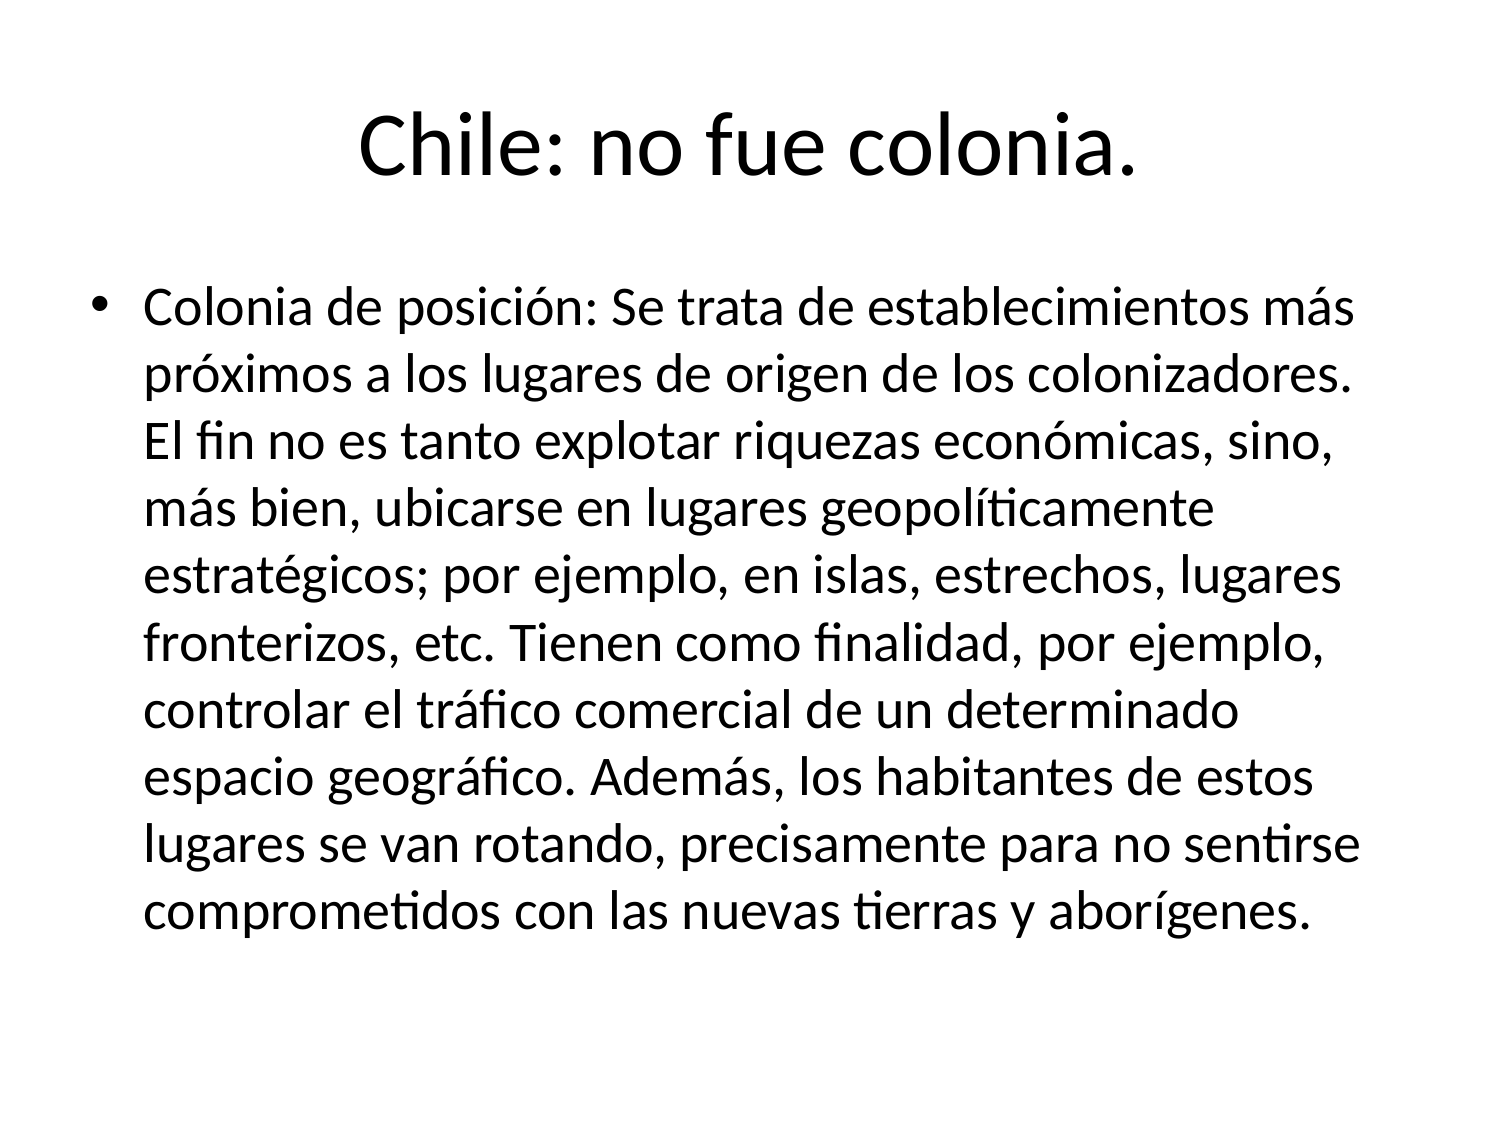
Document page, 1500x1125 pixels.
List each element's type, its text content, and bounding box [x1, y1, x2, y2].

title Chile: no fue colonia. [75, 45, 1425, 233]
list Colonia de posición: Se trata de establecimientos más próximos a los lugares de origen de los colonizadores. El fin no es tanto explotar riquezas económicas, sino, más bien, ubicarse en lugares geopolíticamente estratégicos; por ejemplo, en islas, estrechos, lugares fronterizos, etc. Tienen como finalidad, por ejemplo, controlar el tráfico comercial de un determinado espacio geográfico. Además, los habitantes de estos lugares se van rotando, precisamente para no sentirse comprometidos con las nuevas tierras y aborígenes. [75, 262, 1388, 1005]
